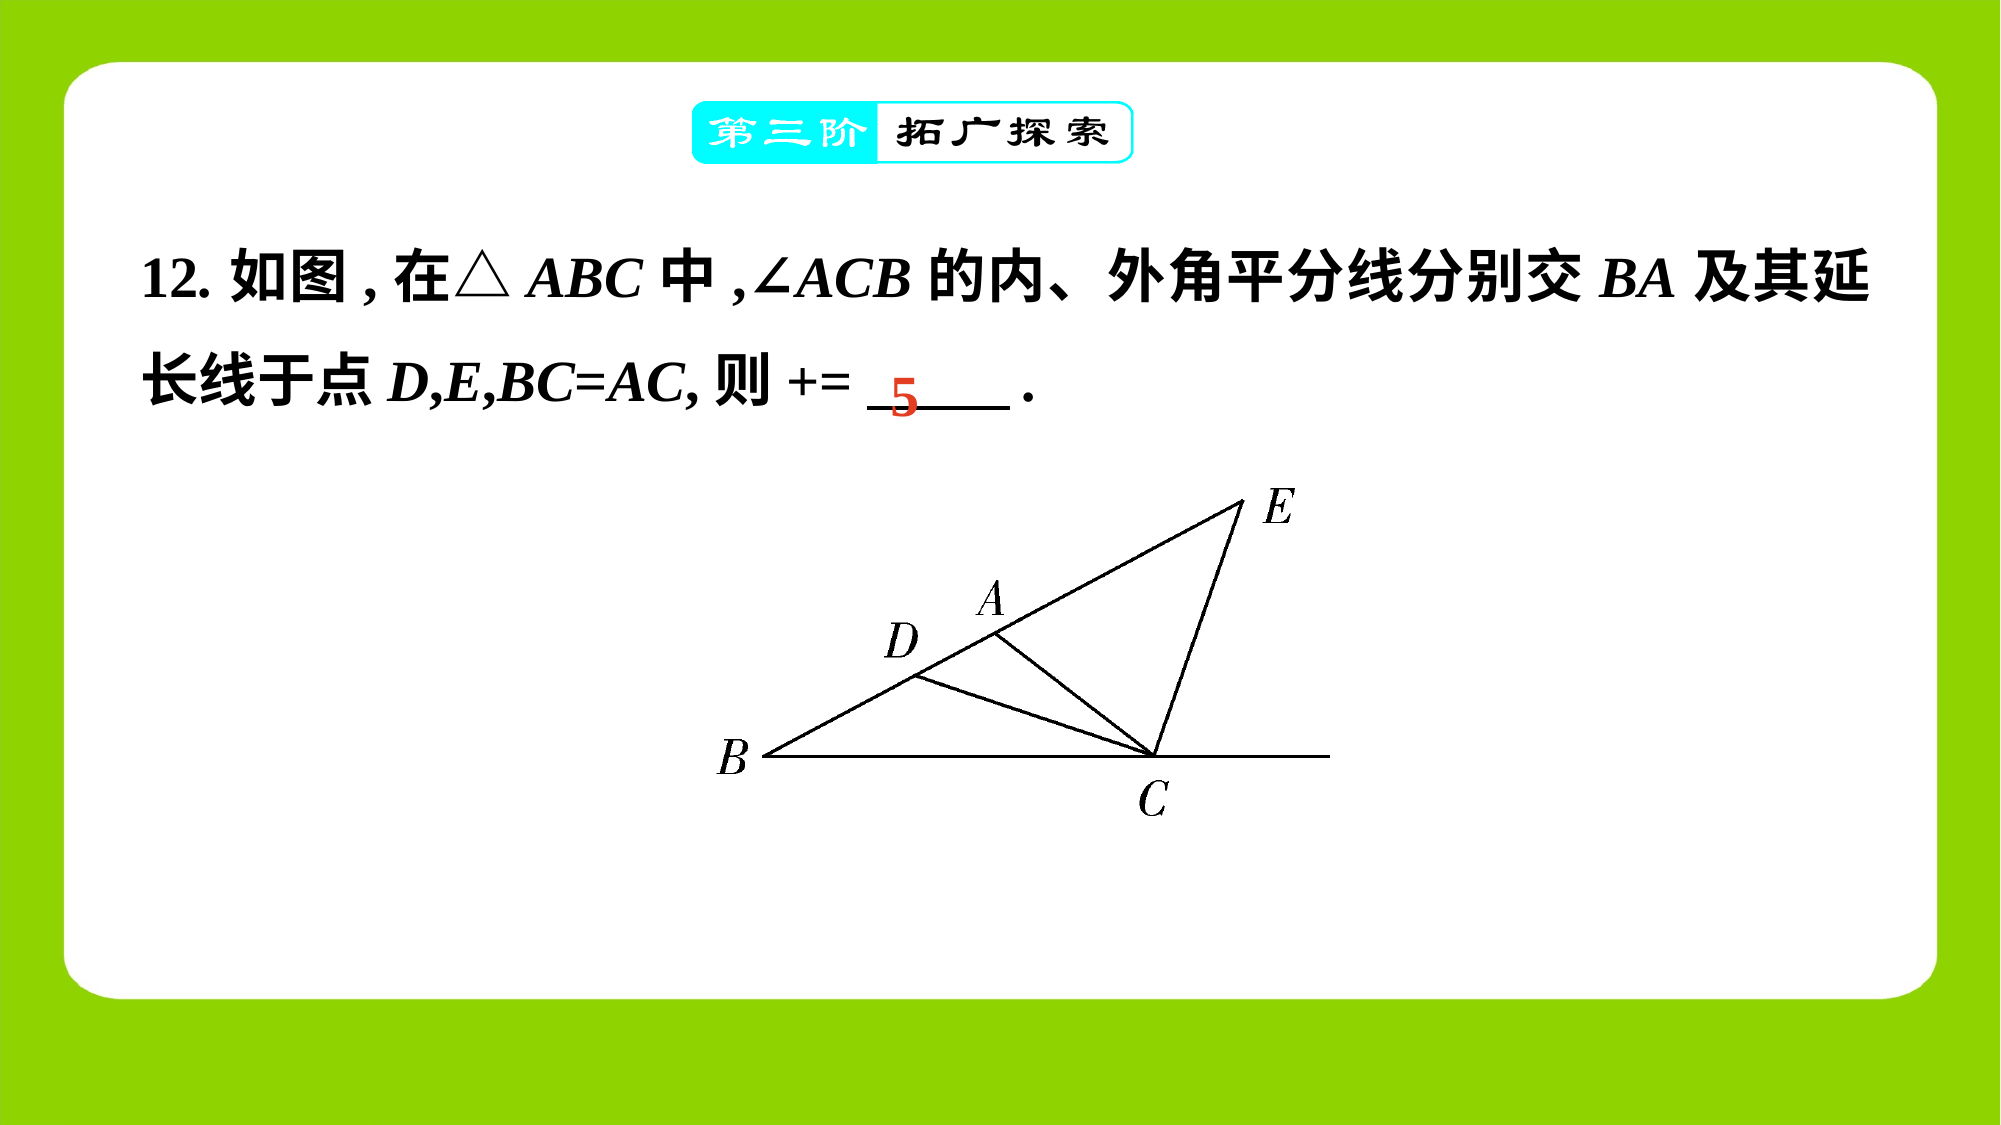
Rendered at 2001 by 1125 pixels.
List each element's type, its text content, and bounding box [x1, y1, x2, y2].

picture [0, 0, 2001, 1125]
text_box 5 [875, 350, 941, 435]
